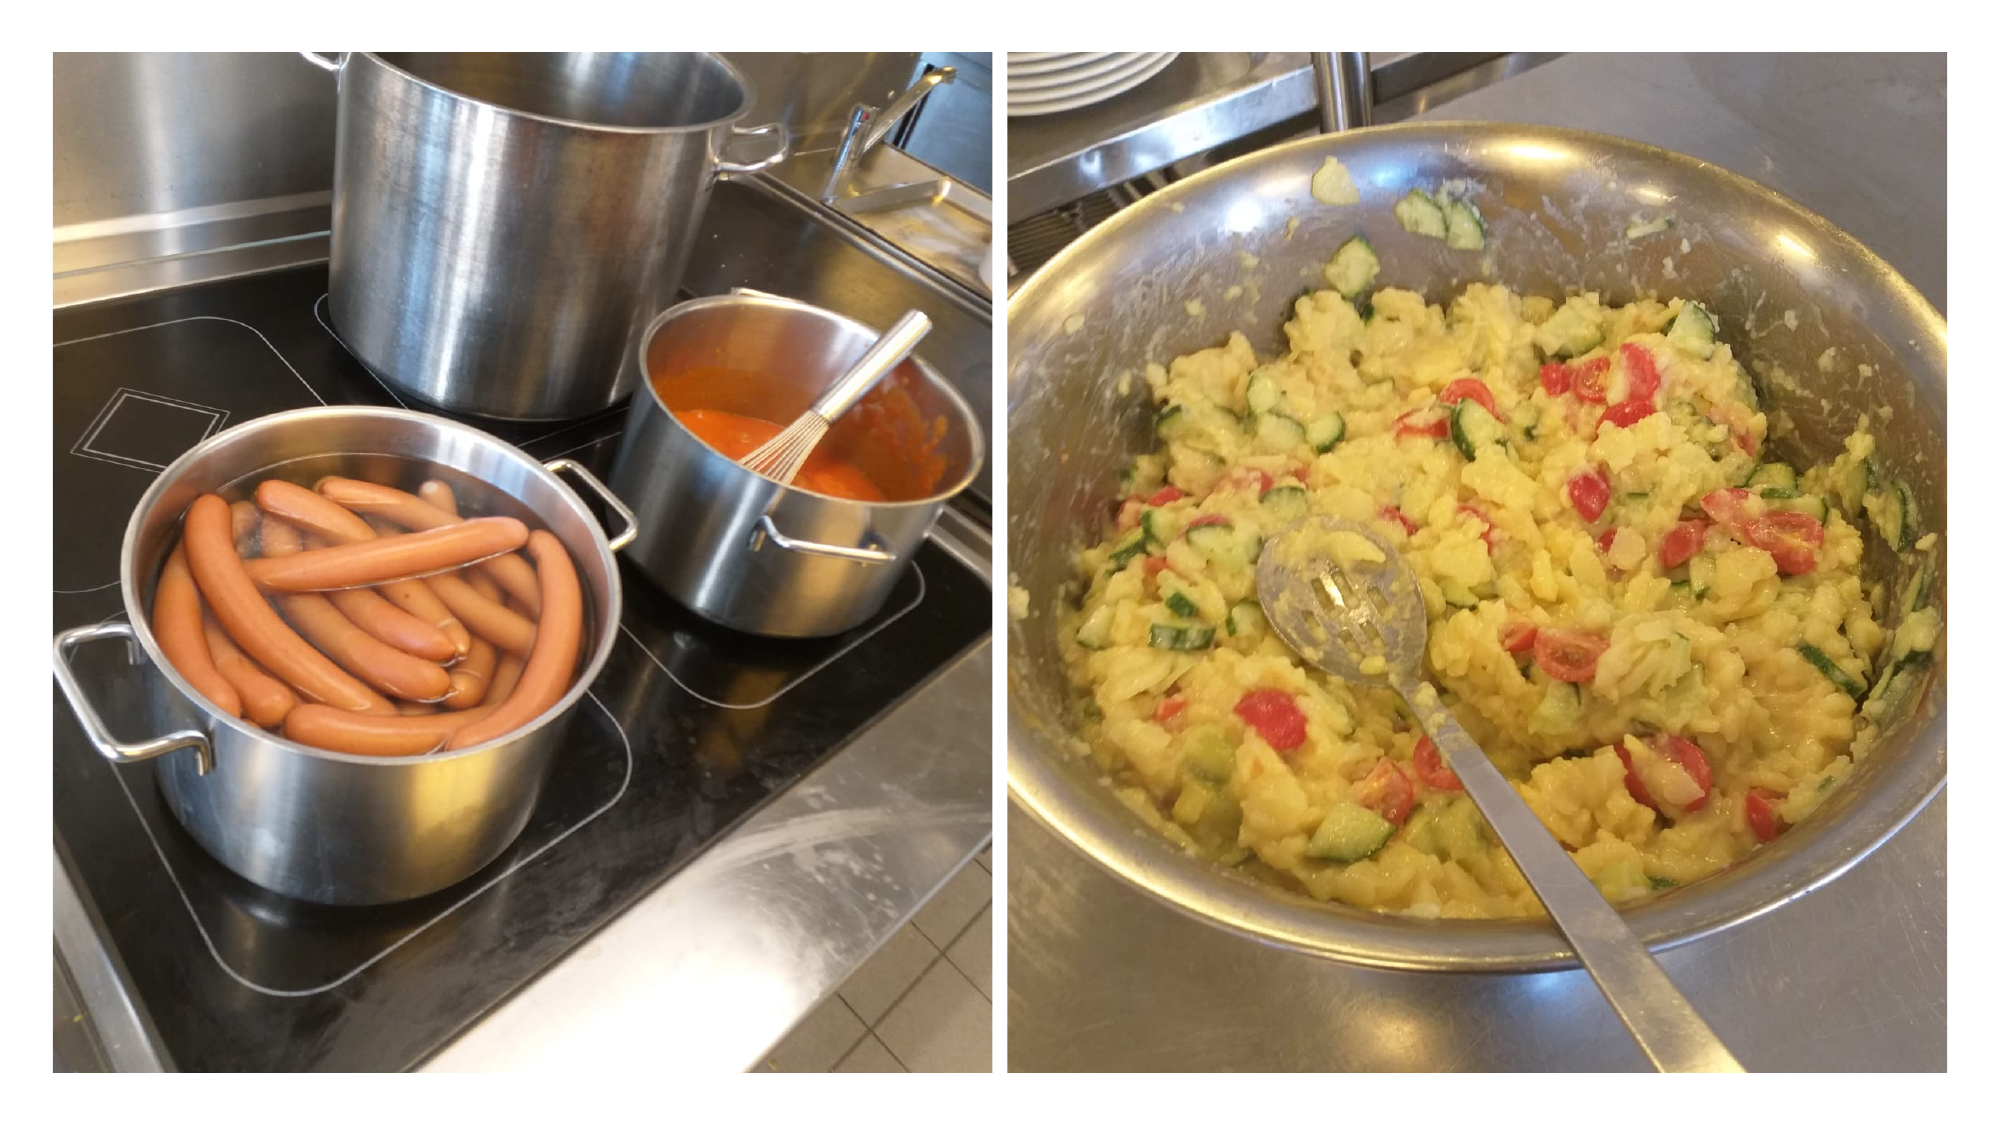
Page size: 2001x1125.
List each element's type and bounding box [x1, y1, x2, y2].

list [1007, 52, 1948, 1073]
picture [52, 52, 993, 1073]
